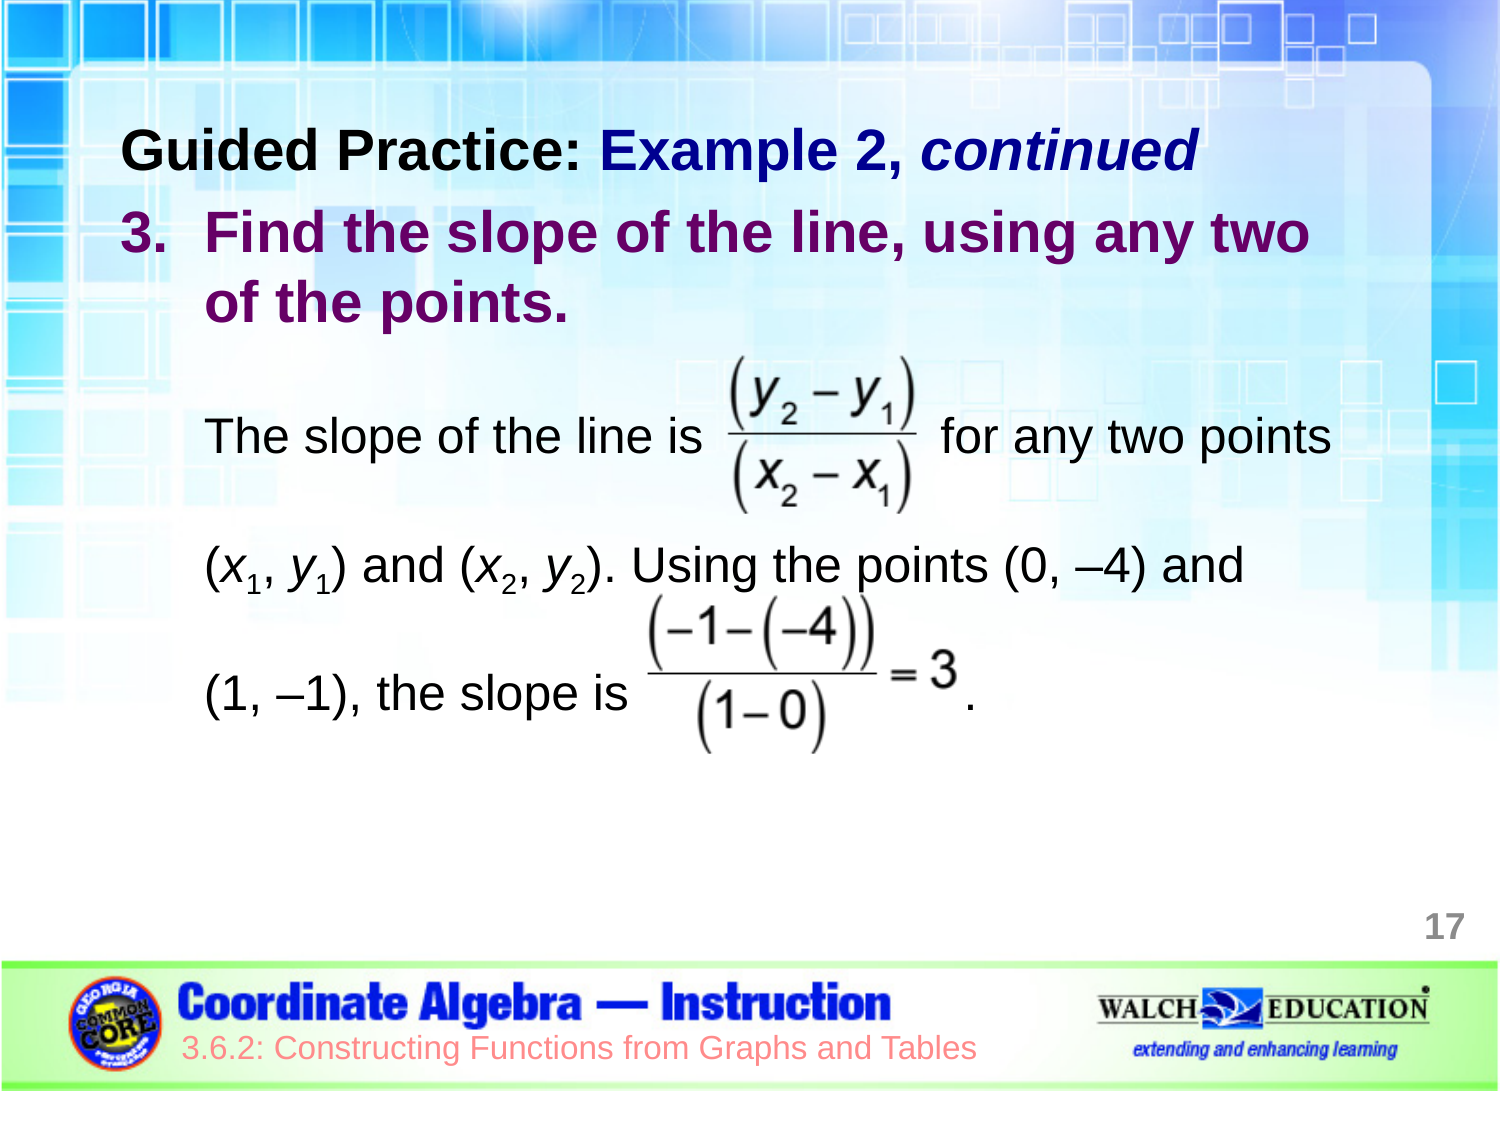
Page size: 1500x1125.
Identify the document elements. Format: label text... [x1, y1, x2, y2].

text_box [725, 351, 919, 514]
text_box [643, 589, 959, 754]
slide_number 17 [1361, 901, 1481, 949]
picture [1, 0, 1500, 1091]
subtitle Guided Practice: Example 2, continued Find the slope of the line, using any two of the points. The slope of the line is for any two points (x1, y1) and (x2, y2). Using the points (0, –4) and (1, –1), the slope is . [105, 105, 1394, 925]
footer 3.6.2: Constructing Functions from Graphs and Tables [166, 1024, 1080, 1069]
